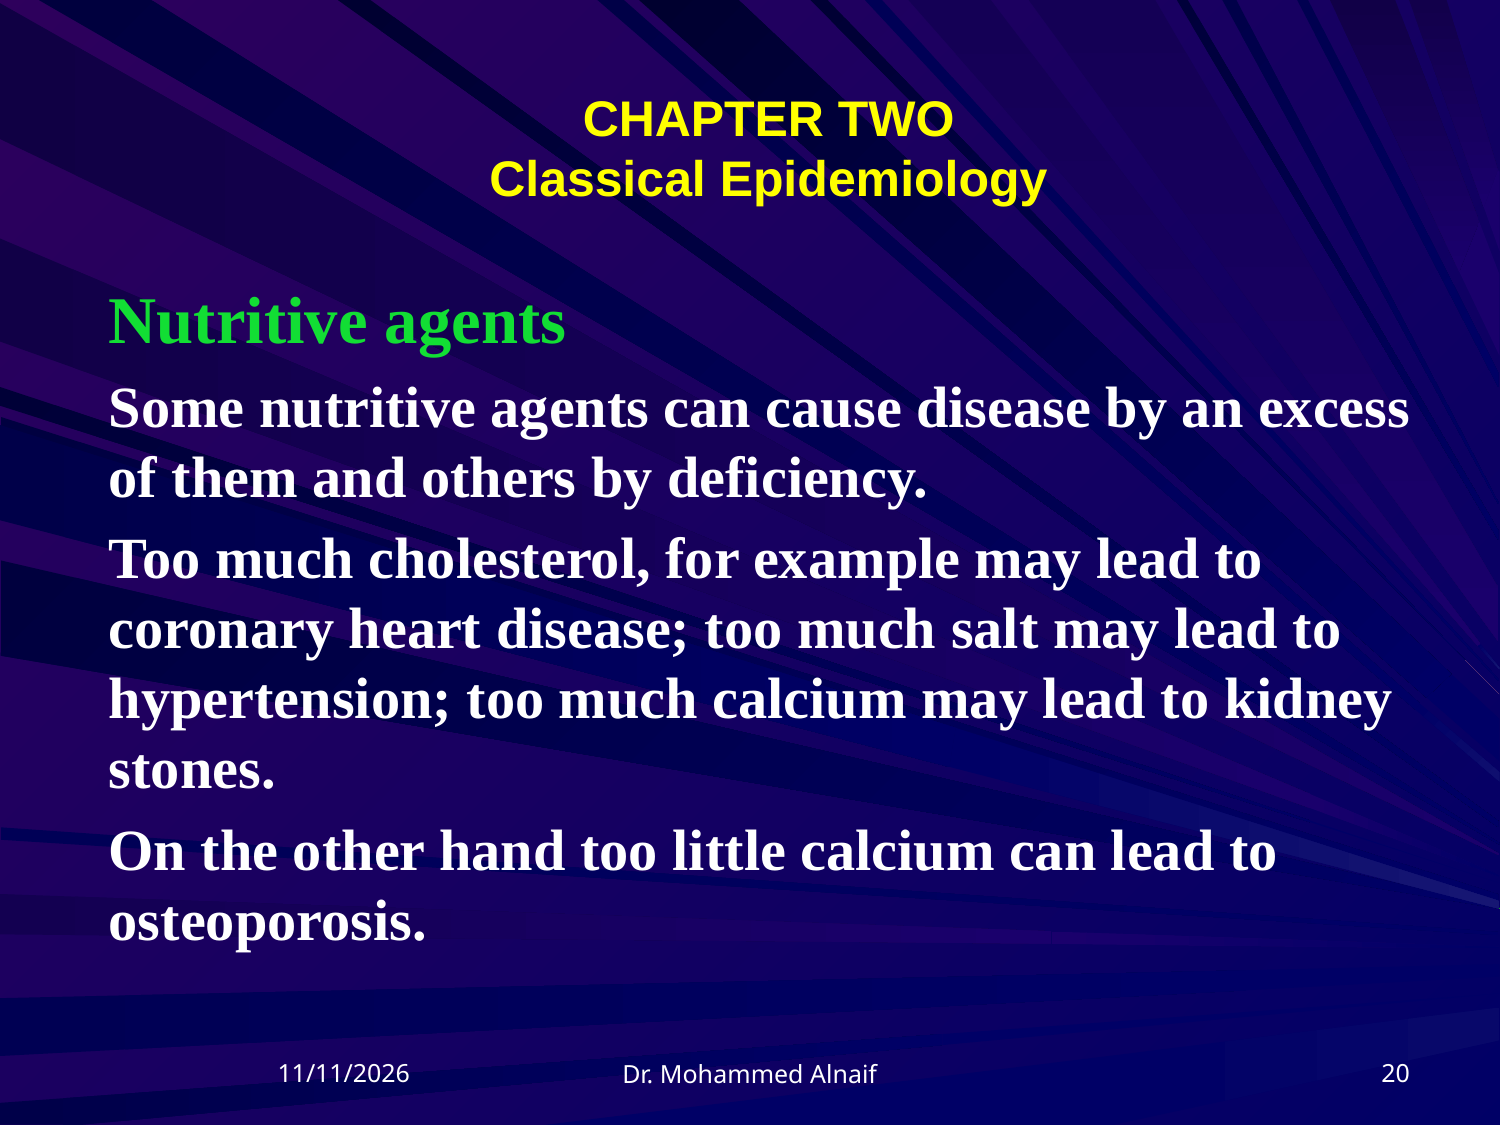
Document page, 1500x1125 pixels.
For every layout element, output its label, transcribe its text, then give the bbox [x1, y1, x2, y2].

subtitle Nutritive agents Some nutritive agents can cause disease by an excess of them and others by deficiency. Too much cholesterol, for example may lead to coronary heart disease; too much salt may lead to hypertension; too much calcium may lead to kidney stones. On the other hand too little calcium can lead to osteoporosis. [93, 269, 1430, 977]
slide_number 20 [1074, 1023, 1426, 1100]
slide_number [74, 1023, 426, 1100]
title CHAPTER TWO Classical Epidemiology [93, 23, 1444, 270]
footer Dr. Mohammed Alnaif [512, 1024, 988, 1101]
